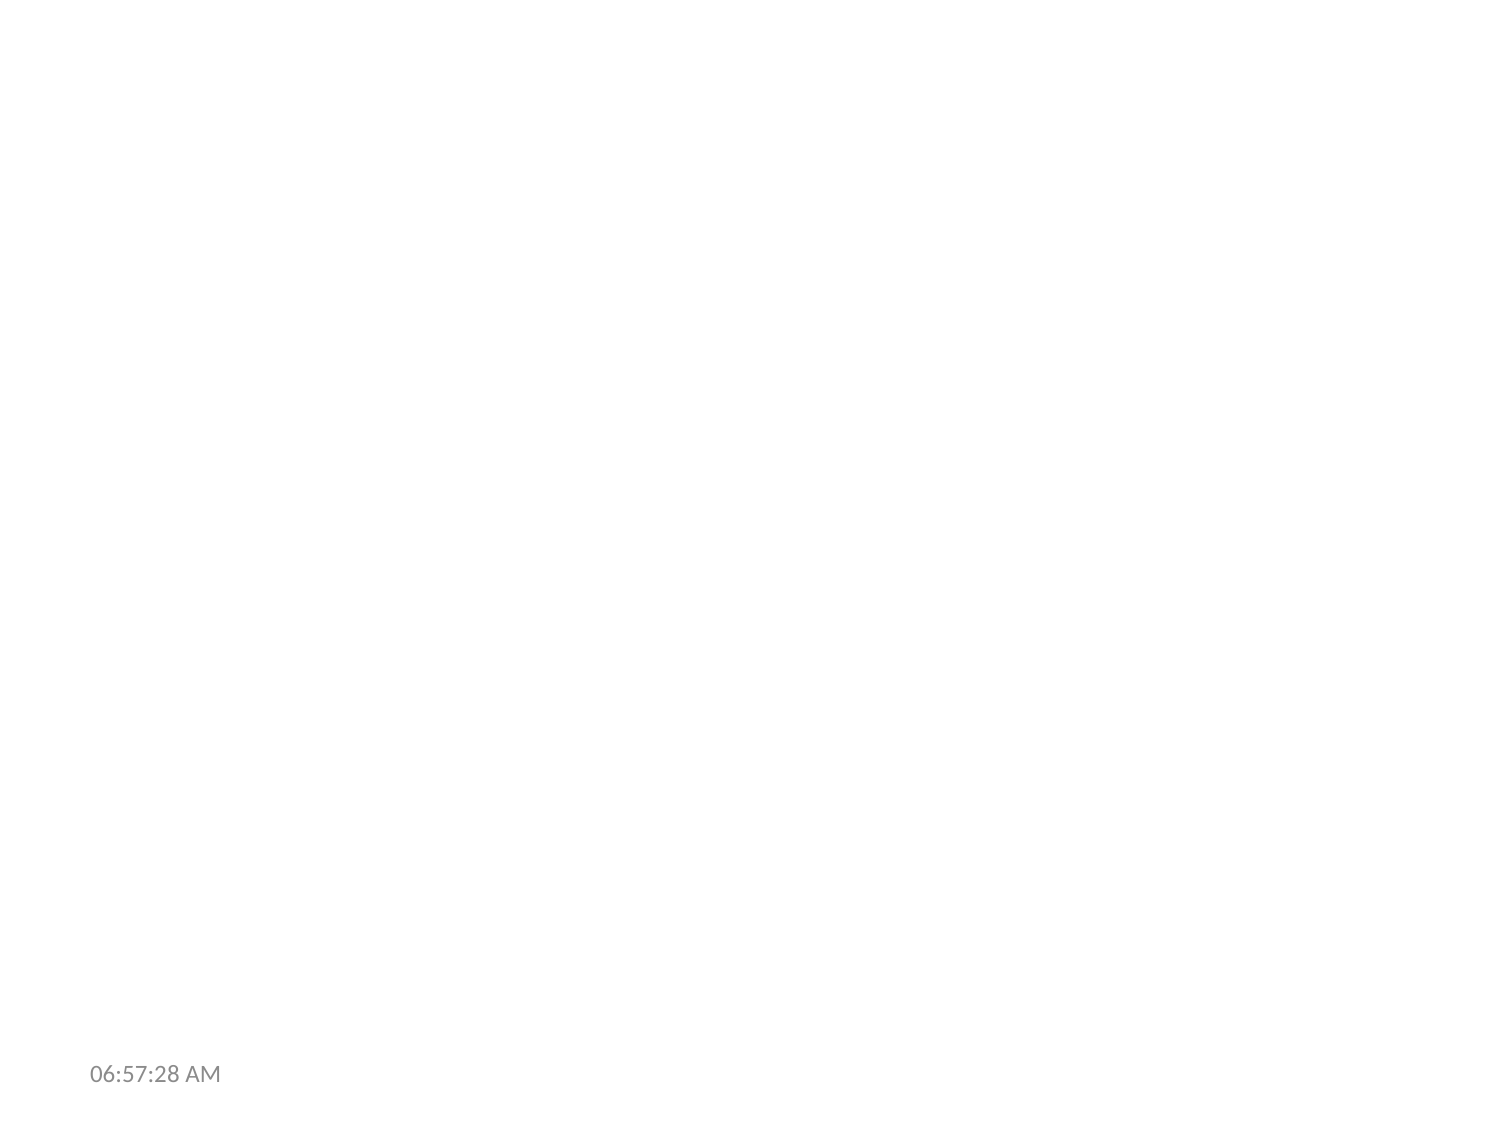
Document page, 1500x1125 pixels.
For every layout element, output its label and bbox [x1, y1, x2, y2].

slide_number [75, 1042, 425, 1103]
